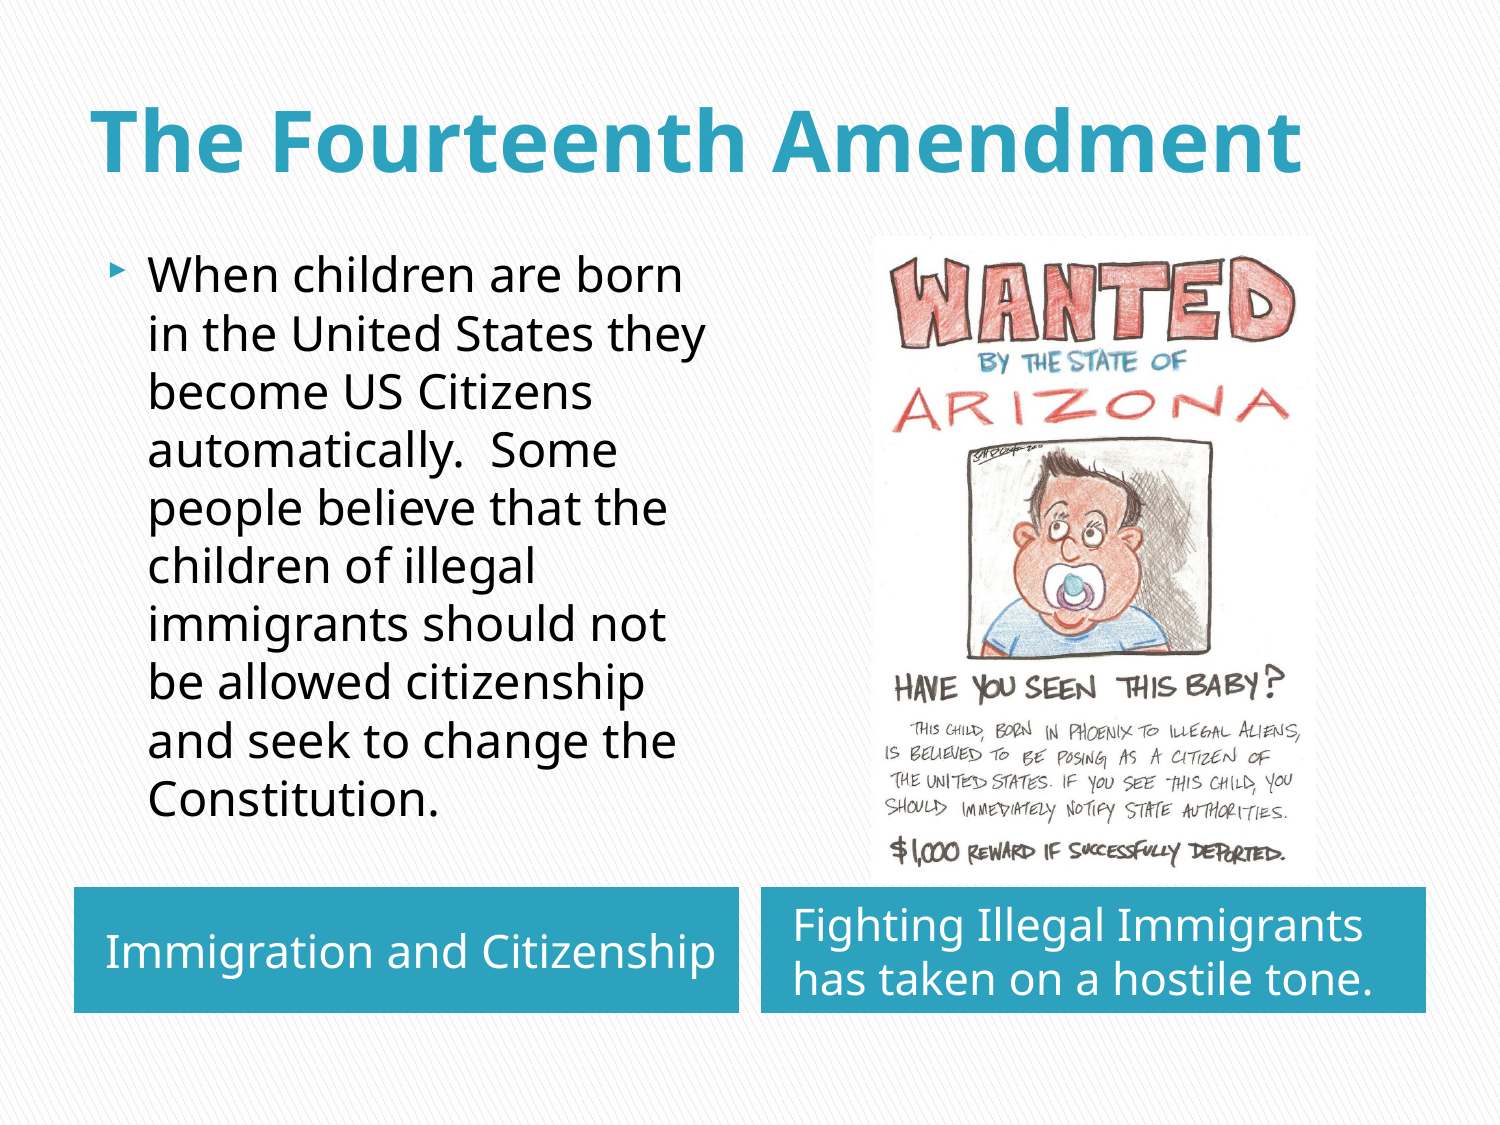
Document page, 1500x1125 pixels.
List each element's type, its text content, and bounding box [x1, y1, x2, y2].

list Fighting Illegal Immigrants has taken on a hostile tone. [761, 887, 1426, 1013]
list Immigration and Citizenship [74, 887, 739, 1013]
list When children are born in the United States they become US Citizens automatically. Some people believe that the children of illegal immigrants should not be allowed citizenship and seek to change the Constitution. [75, 236, 738, 884]
title The Fourteenth Amendment [75, 44, 1425, 233]
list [871, 236, 1316, 884]
